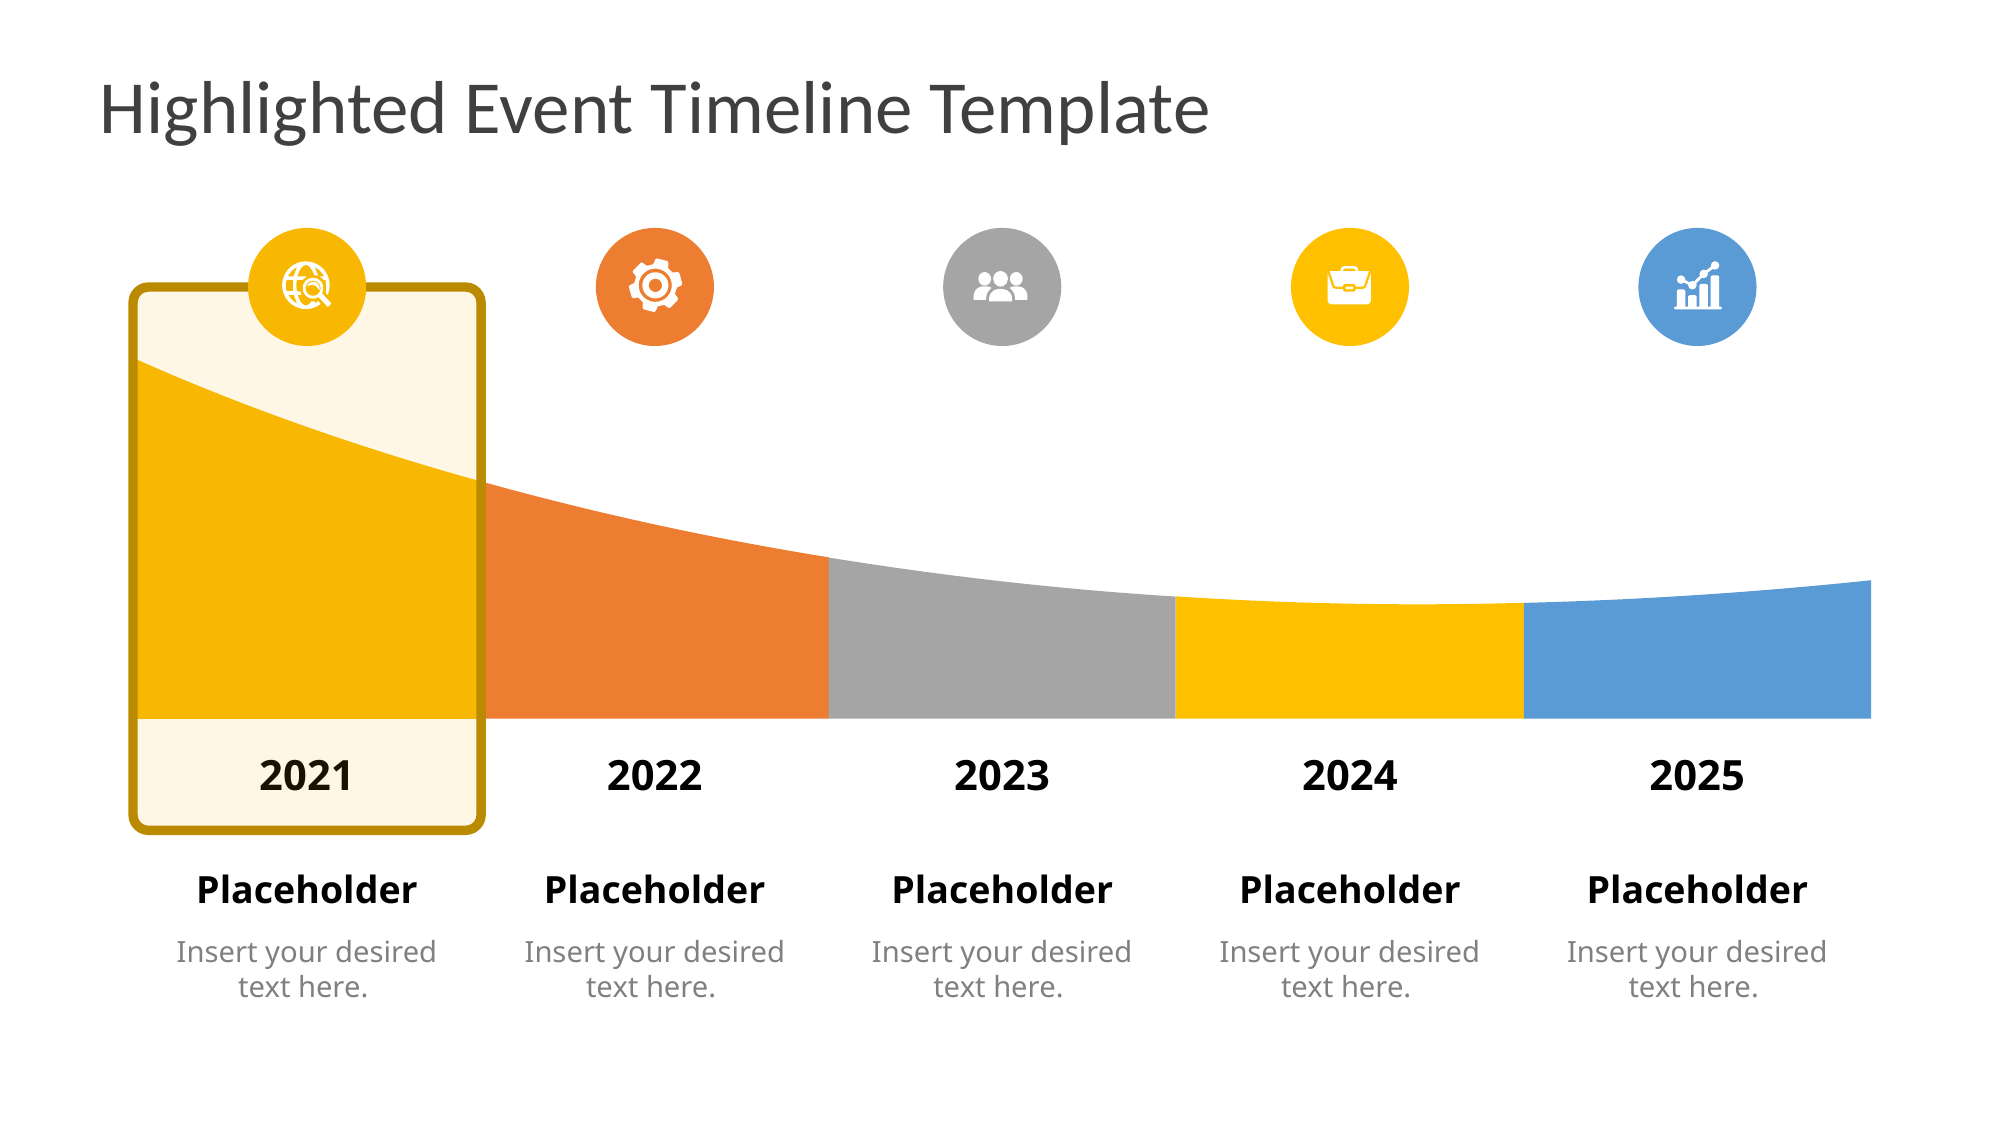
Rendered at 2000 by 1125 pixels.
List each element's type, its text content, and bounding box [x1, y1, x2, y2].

text_box Insert your desired text here. [1192, 926, 1508, 1011]
text_box 2024 [1287, 741, 1413, 807]
text_box [593, 225, 717, 349]
text_box Placeholder [845, 858, 1160, 919]
text_box [1288, 225, 1412, 349]
text_box 2023 [939, 741, 1066, 807]
text_box [828, 557, 1176, 719]
text_box [1523, 580, 1872, 719]
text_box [628, 258, 683, 313]
text_box [941, 225, 1064, 349]
text_box 2025 [1634, 741, 1761, 807]
text_box Insert your desired text here. [845, 926, 1160, 1011]
text_box Placeholder [1192, 858, 1508, 919]
text_box Insert your desired text here. [1540, 926, 1855, 1011]
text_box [1673, 260, 1723, 310]
text_box [1176, 596, 1523, 719]
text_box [281, 261, 332, 310]
text_box Insert your desired text here. [497, 926, 812, 1011]
text_box [484, 482, 828, 719]
text_box Placeholder [149, 858, 465, 919]
text_box Placeholder [1540, 858, 1855, 919]
text_box [130, 284, 484, 833]
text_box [1327, 265, 1372, 305]
text_box 2022 [592, 741, 718, 807]
title Highlighted Event Timeline Template [99, 45, 1900, 162]
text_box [973, 270, 1028, 302]
text_box [1636, 225, 1759, 349]
text_box Insert your desired text here. [149, 926, 465, 1011]
text_box Placeholder [497, 858, 812, 919]
text_box [245, 225, 369, 349]
